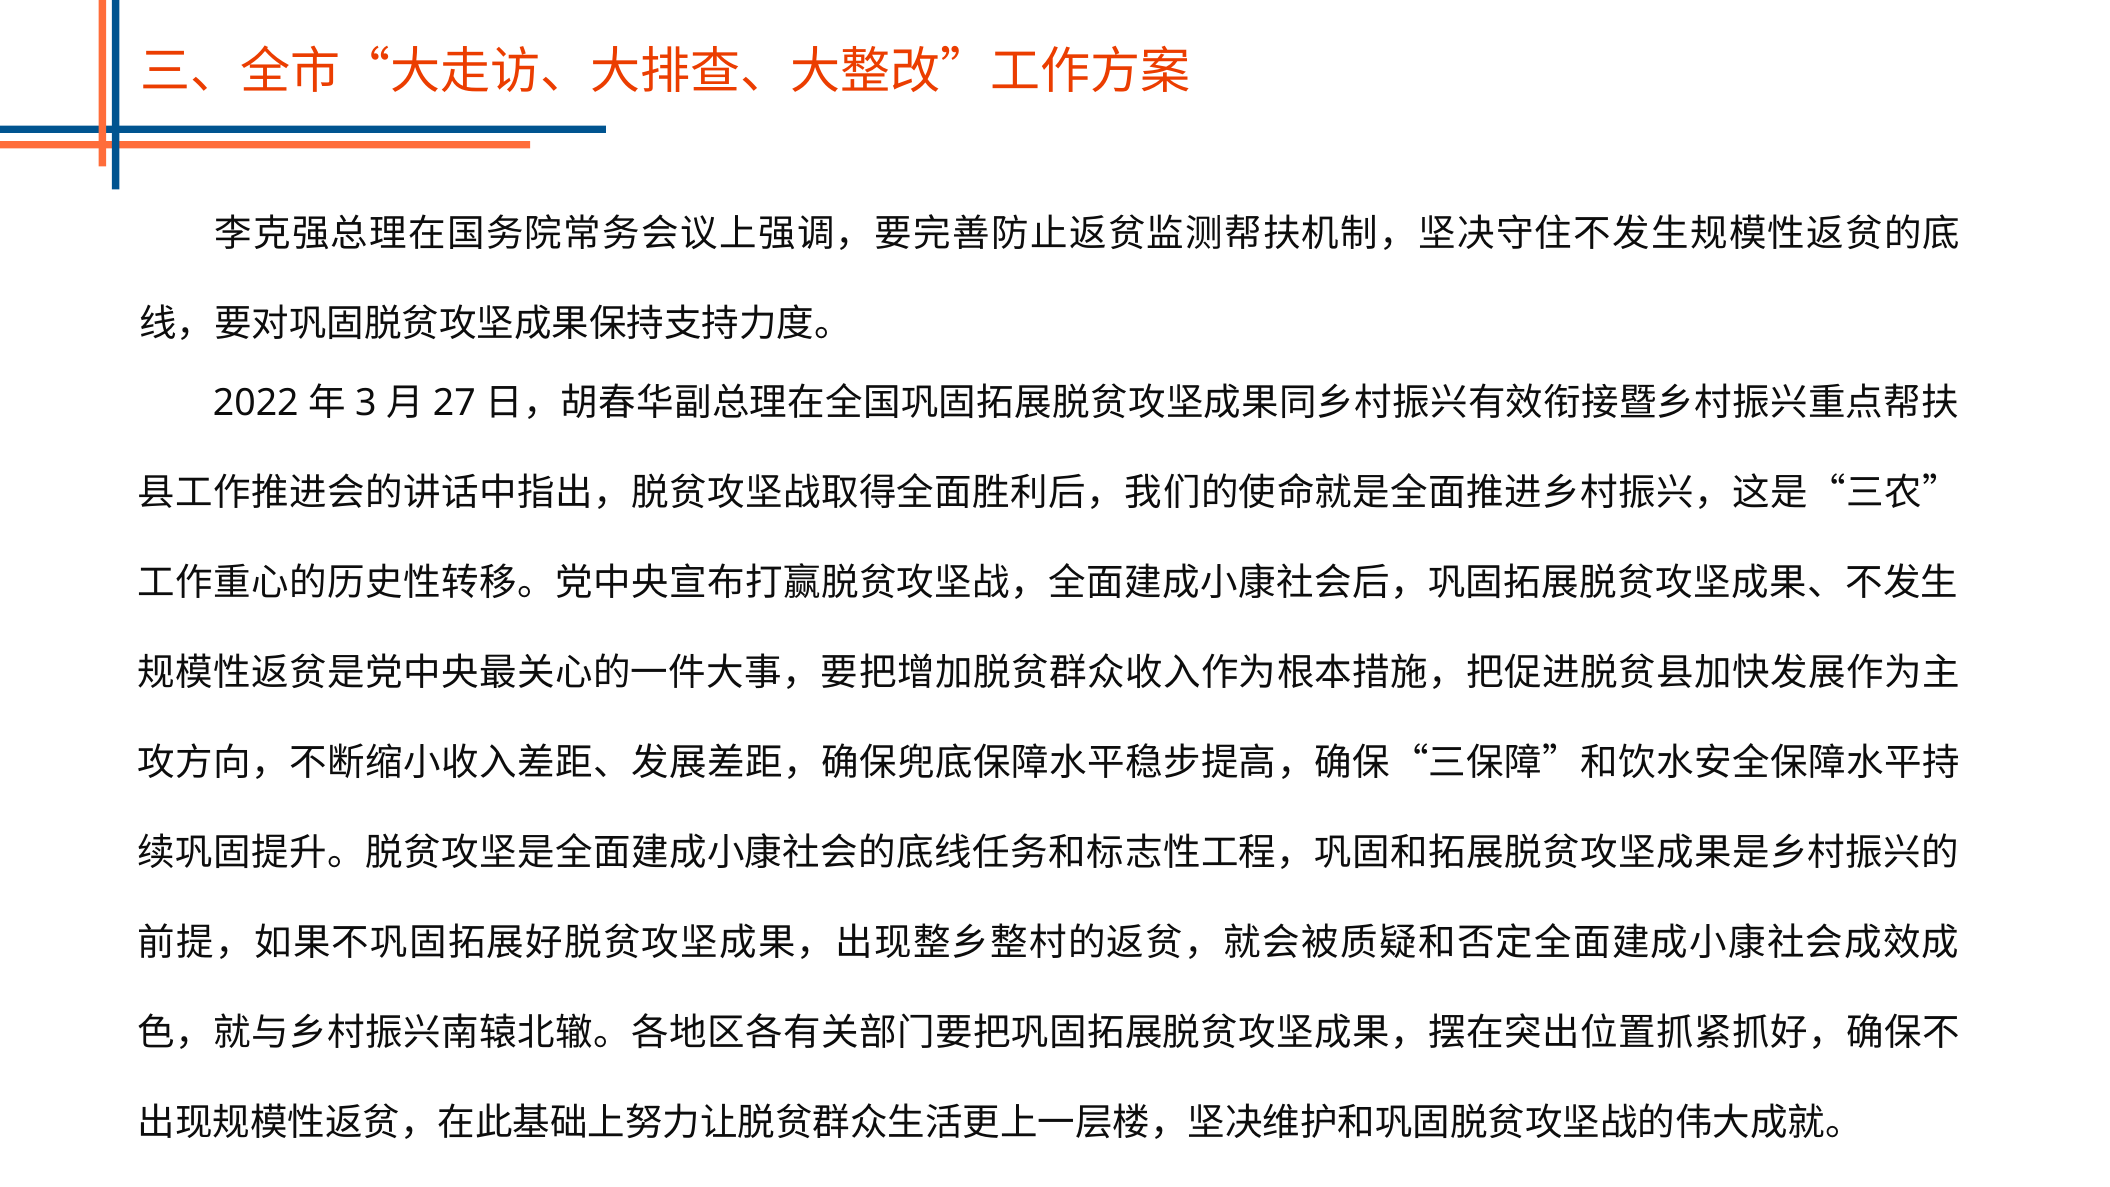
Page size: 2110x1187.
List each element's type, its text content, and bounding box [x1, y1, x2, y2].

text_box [0, 0, 1457, 190]
text_box 李克强总理在国务院常务会议上强调，要完善防止返贫监测帮扶机制，坚决守住不发生规模性返贫的底线，要对巩固脱贫攻坚成果保持支持力度。 [124, 156, 1976, 351]
text_box 2022年3月27日，胡春华副总理在全国巩固拓展脱贫攻坚成果同乡村振兴有效衔接暨乡村振兴重点帮扶县工作推进会的讲话中指出，脱贫攻坚战取得全面胜利后，我们的使命就是全面推进乡村振兴，这是“三农”工作重心的历史性转移。党中央宣布打赢脱贫攻坚战，全面建成小康社会后，巩固拓展脱贫攻坚成果、不发生规模性返贫是党中央最关心的一件大事，要把增加脱贫群众收入作为根本措施，把促进脱贫县加快发展作为主攻方向，不断缩小收入差距、发展差距，确保兜底保障水平稳步提高，确保“三保障”和饮水安全保障水平持续巩固提升。脱贫攻坚是全面建成小康社会的底线任务和标志性工程，巩固和拓展脱贫攻坚成果是乡村振兴的前提，如果不巩固拓展好脱贫攻坚成果，出现整乡整村的返贫，就会被质疑和否定全面建成小康社会成效成色，就与乡村振兴南辕北辙。各地区各有关部门要把巩固拓展脱贫攻坚成果，摆在突出位置抓紧抓好，确保不出现规模性返贫，在此基础上努力让脱贫群众生活更上一层楼，坚决维护和巩固脱贫攻坚战的伟大成就。 [123, 325, 1975, 1150]
